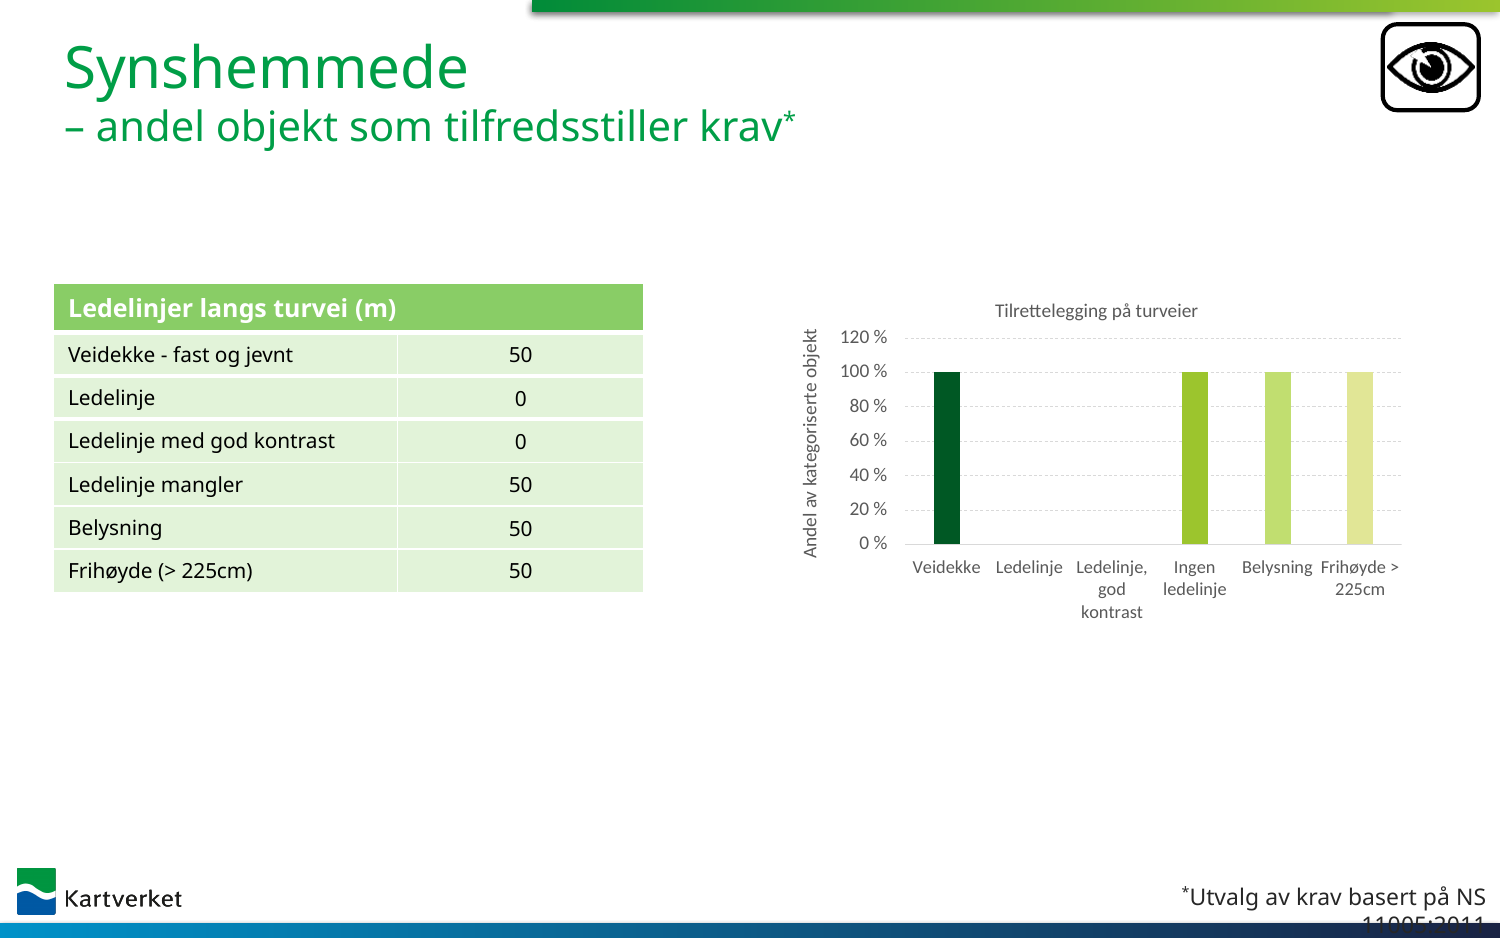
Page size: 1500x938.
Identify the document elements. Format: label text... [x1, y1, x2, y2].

table_cell Belysning [54, 507, 397, 548]
table_cell Ledelinje mangler [54, 463, 397, 505]
table_cell 50 [398, 335, 643, 374]
text_box Synshemmede – andel objekt som tilfredsstiller krav* [49, 24, 1431, 158]
table_cell 0 [398, 378, 643, 417]
table_cell 50 [398, 507, 643, 548]
table_cell Ledelinje [54, 378, 397, 417]
table_cell Veidekke - fast og jevnt [54, 335, 397, 374]
table_cell 50 [398, 550, 643, 592]
table_cell Ledelinje med god kontrast [54, 421, 397, 462]
table_header Ledelinjer langs turvei (m) [54, 284, 643, 330]
text_box *Utvalg av krav basert på NS 11005:2011 [1068, 873, 1500, 938]
table_cell 50 [398, 463, 643, 505]
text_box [1382, 24, 1480, 111]
table_cell Frihøyde (> 225cm) [54, 550, 397, 592]
table_cell 0 [398, 421, 643, 462]
picture [791, 291, 1402, 630]
